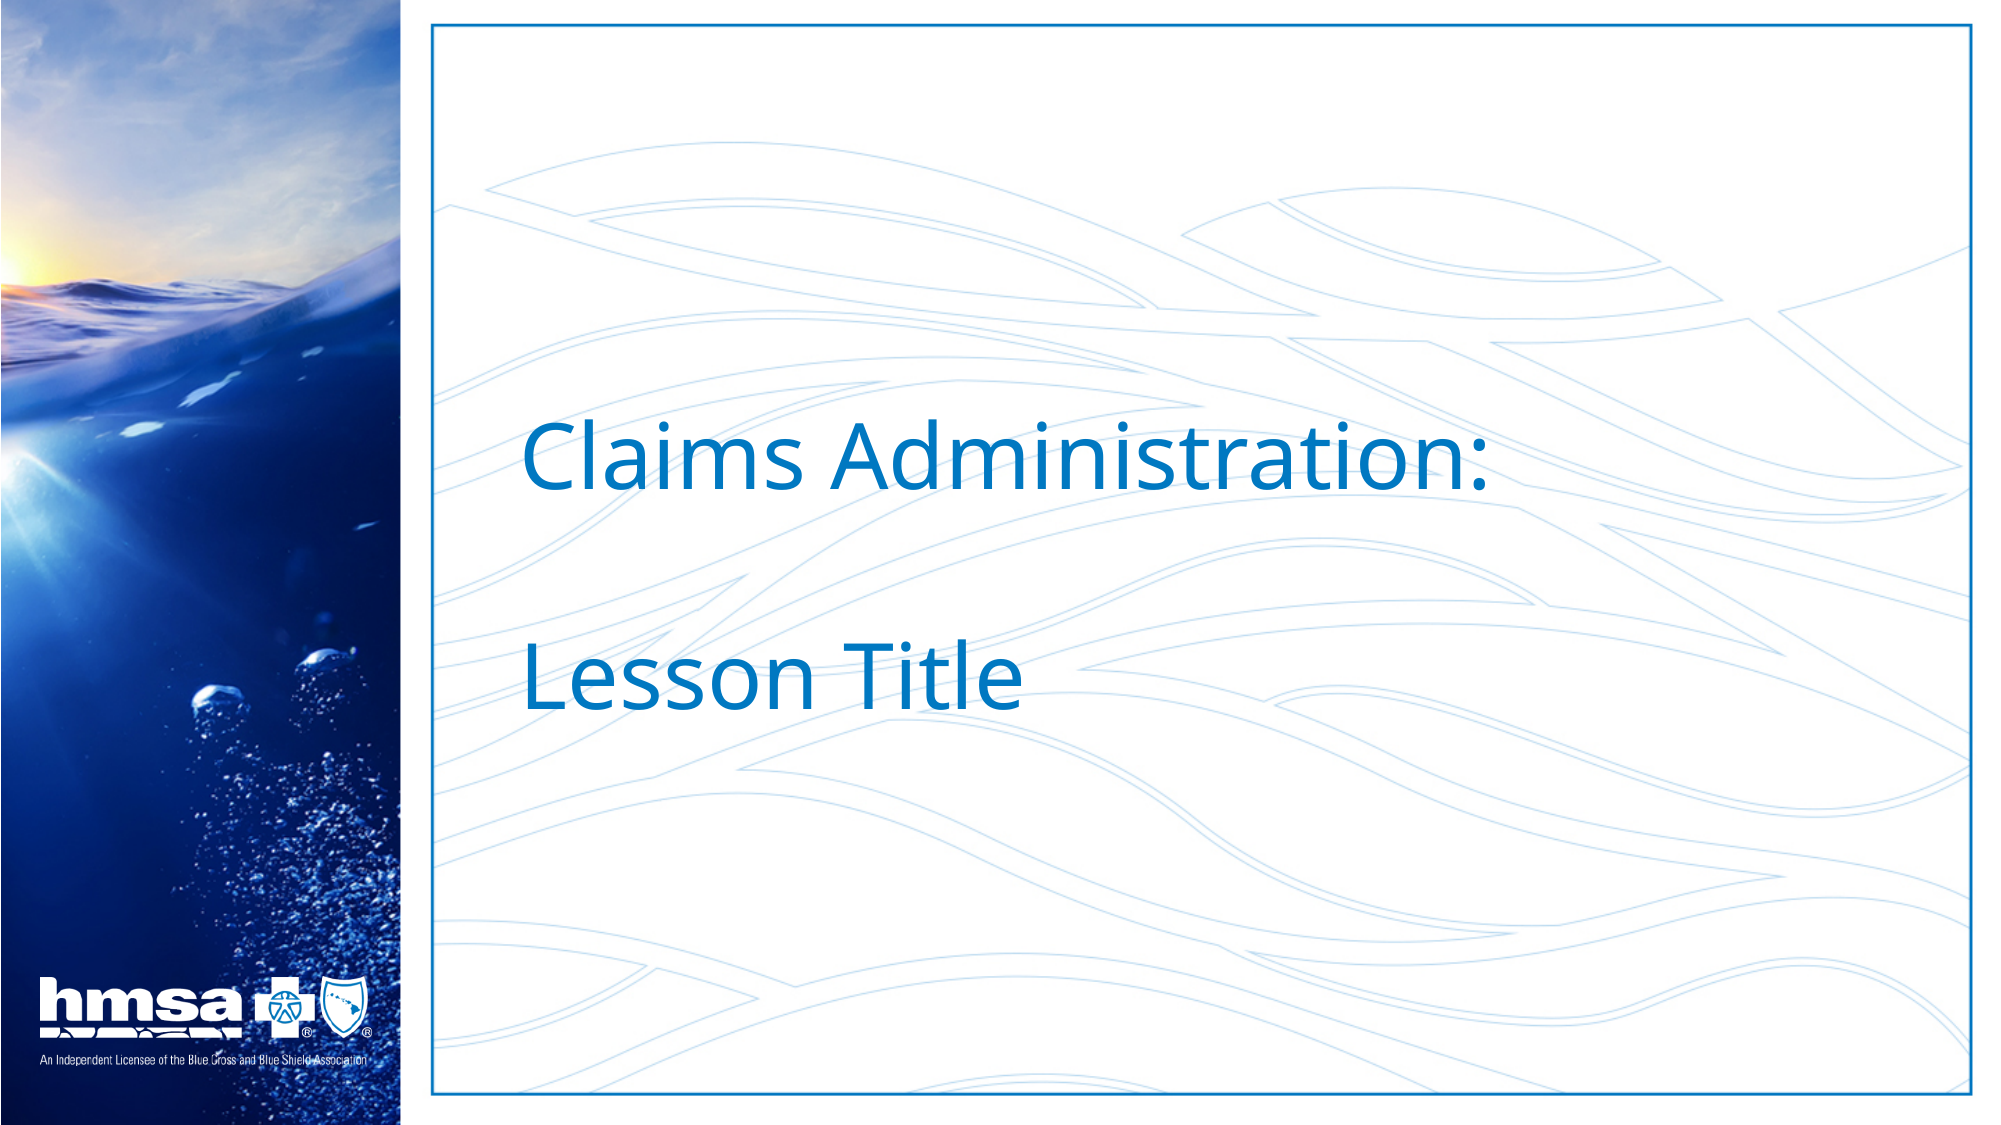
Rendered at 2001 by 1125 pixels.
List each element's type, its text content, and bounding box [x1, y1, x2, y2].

title Claims Administration: Lesson Title [504, 355, 1905, 770]
picture [1, 0, 1999, 1125]
